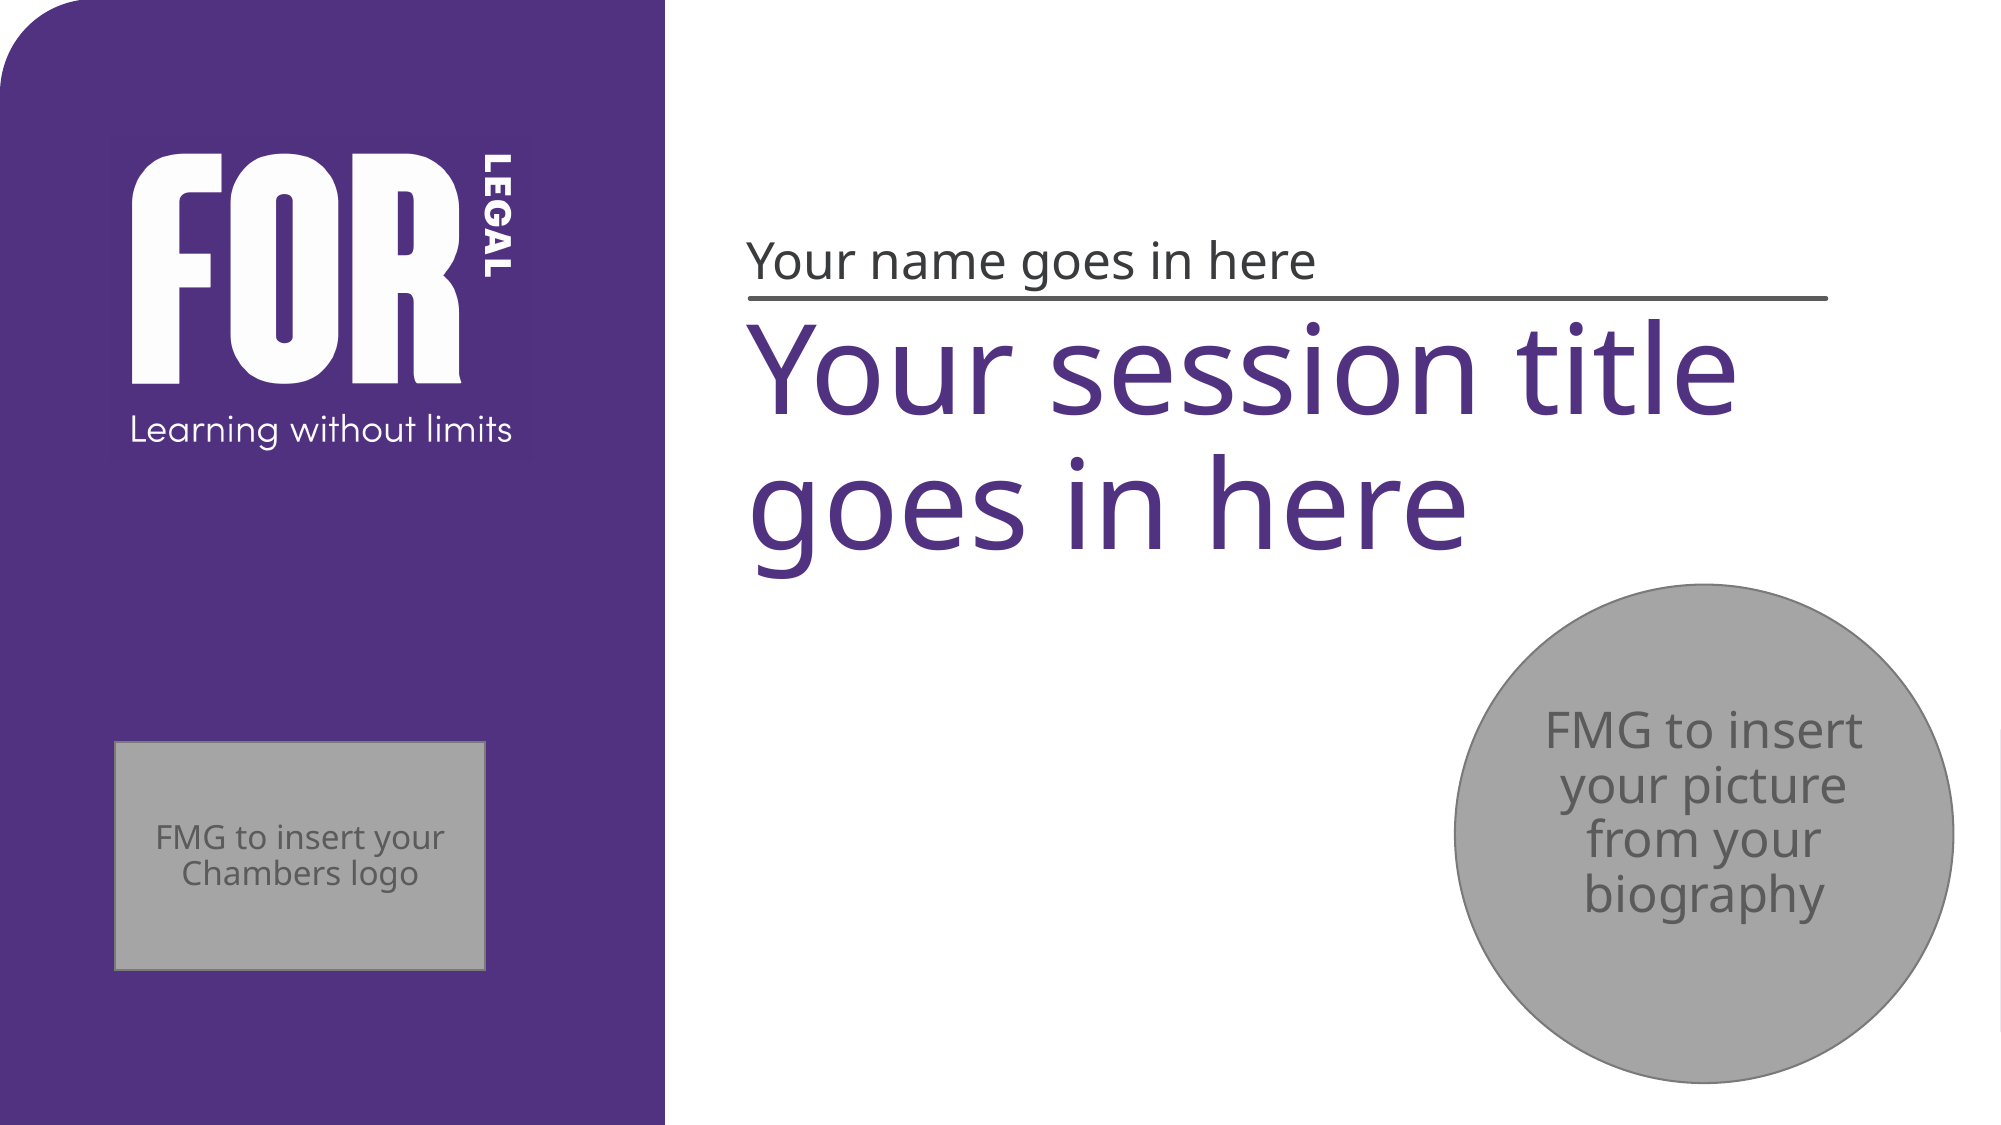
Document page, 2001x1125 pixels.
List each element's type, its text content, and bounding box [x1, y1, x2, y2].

picture [110, 136, 533, 461]
text_box FMG to insert your Chambers logo [115, 813, 486, 921]
text_box [1453, 583, 1955, 1085]
list Your name goes in here [730, 227, 1693, 299]
title Your session title goes in here [730, 298, 1819, 585]
text_box FMG to insert your picture from your biography [1523, 697, 1885, 970]
text_box [114, 741, 486, 971]
